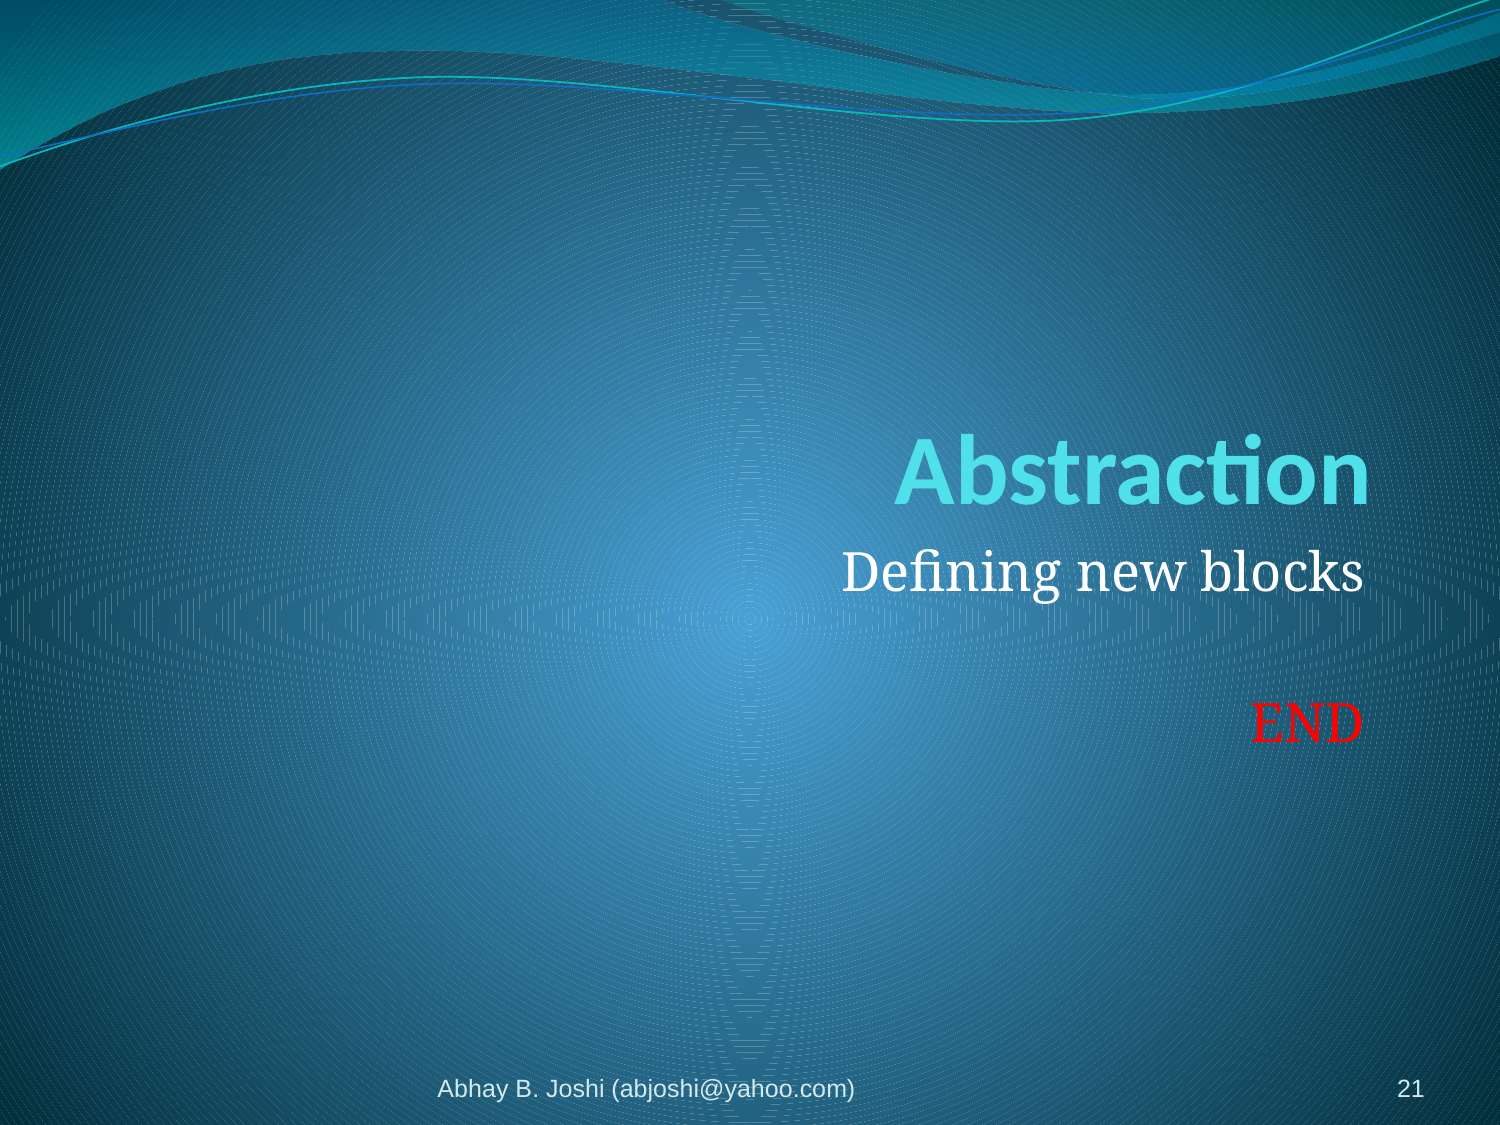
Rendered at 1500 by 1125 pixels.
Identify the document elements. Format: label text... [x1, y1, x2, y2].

slide_number 21 [1299, 1042, 1425, 1103]
subtitle Defining new blocks END [87, 529, 1376, 818]
title Abstraction [87, 224, 1376, 525]
footer Abhay B. Joshi (abjoshi@yahoo.com) [437, 1042, 988, 1103]
